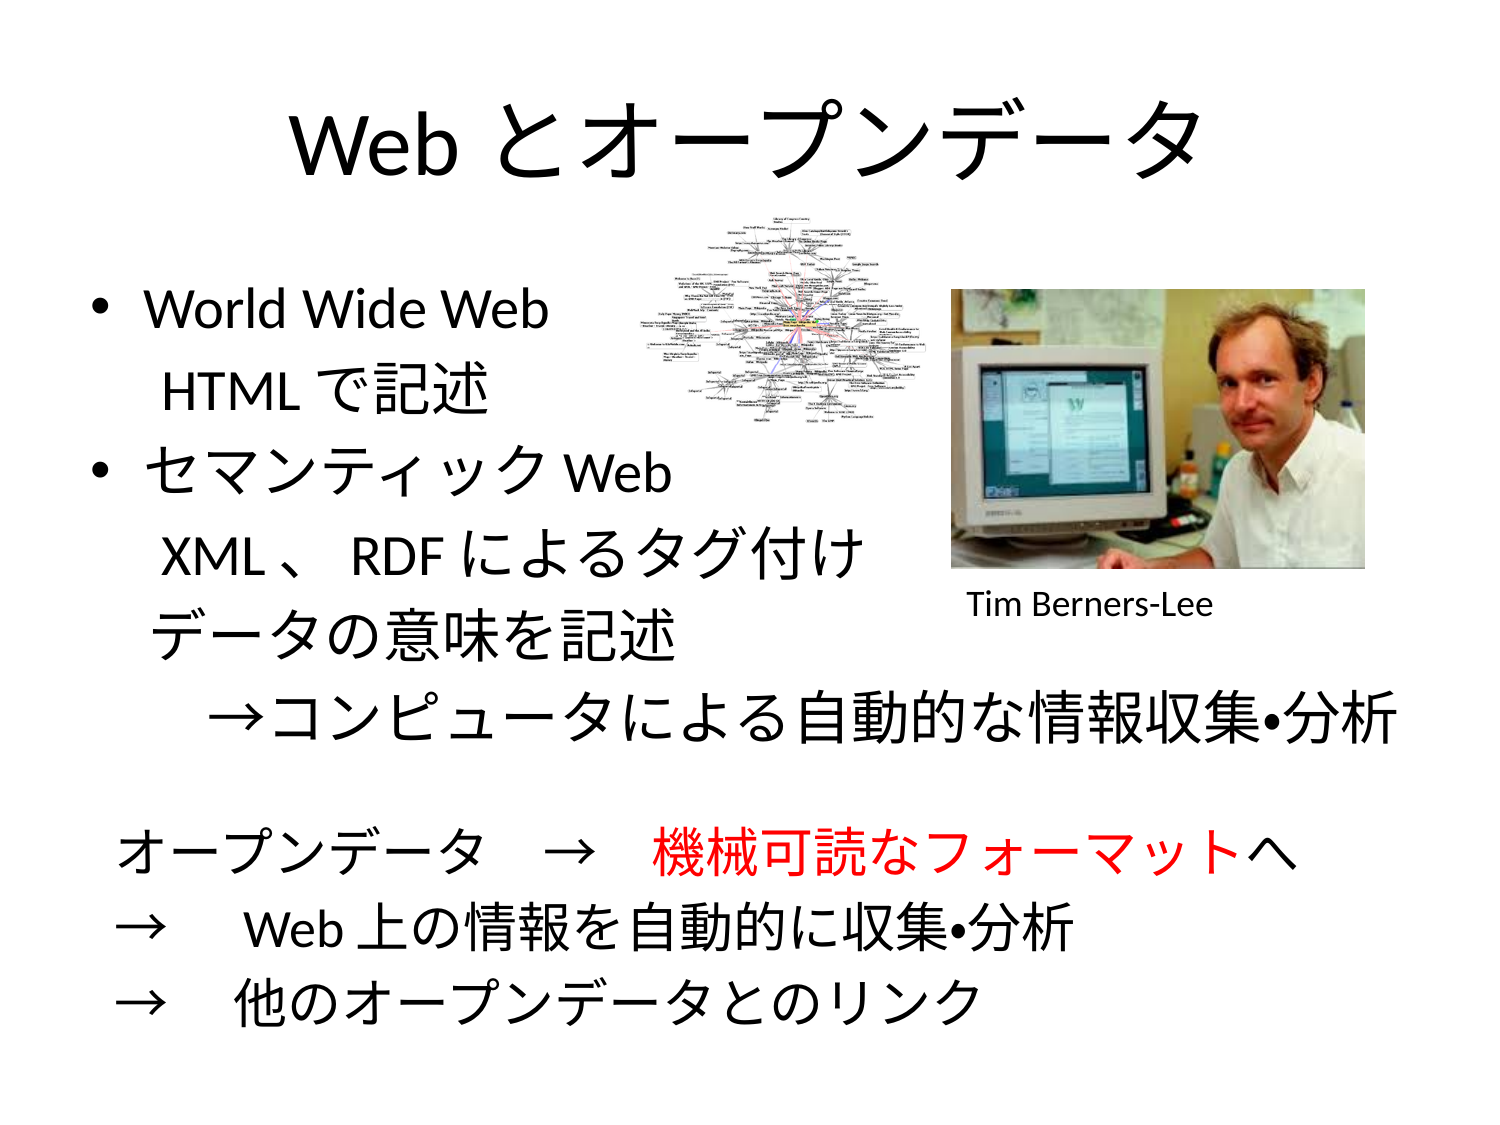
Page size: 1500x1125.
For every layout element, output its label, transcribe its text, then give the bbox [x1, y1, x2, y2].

text_box オープンデータ → 機械可読なフォーマットへ → Web上の情報を自動的に収集・分析 → 他のオープンデータとのリンク [100, 810, 1447, 1047]
picture [951, 289, 1366, 569]
text_box Tim Berners-Lee [951, 575, 1354, 632]
picture [637, 215, 928, 425]
title Webとオープンデータ [75, 45, 1425, 233]
list World Wide Web HTMLで記述 セマンティックWeb XML、RDFによるタグ付け データの意味を記述 →コンピュータによる自動的な情報収集・分析 [75, 262, 1424, 787]
